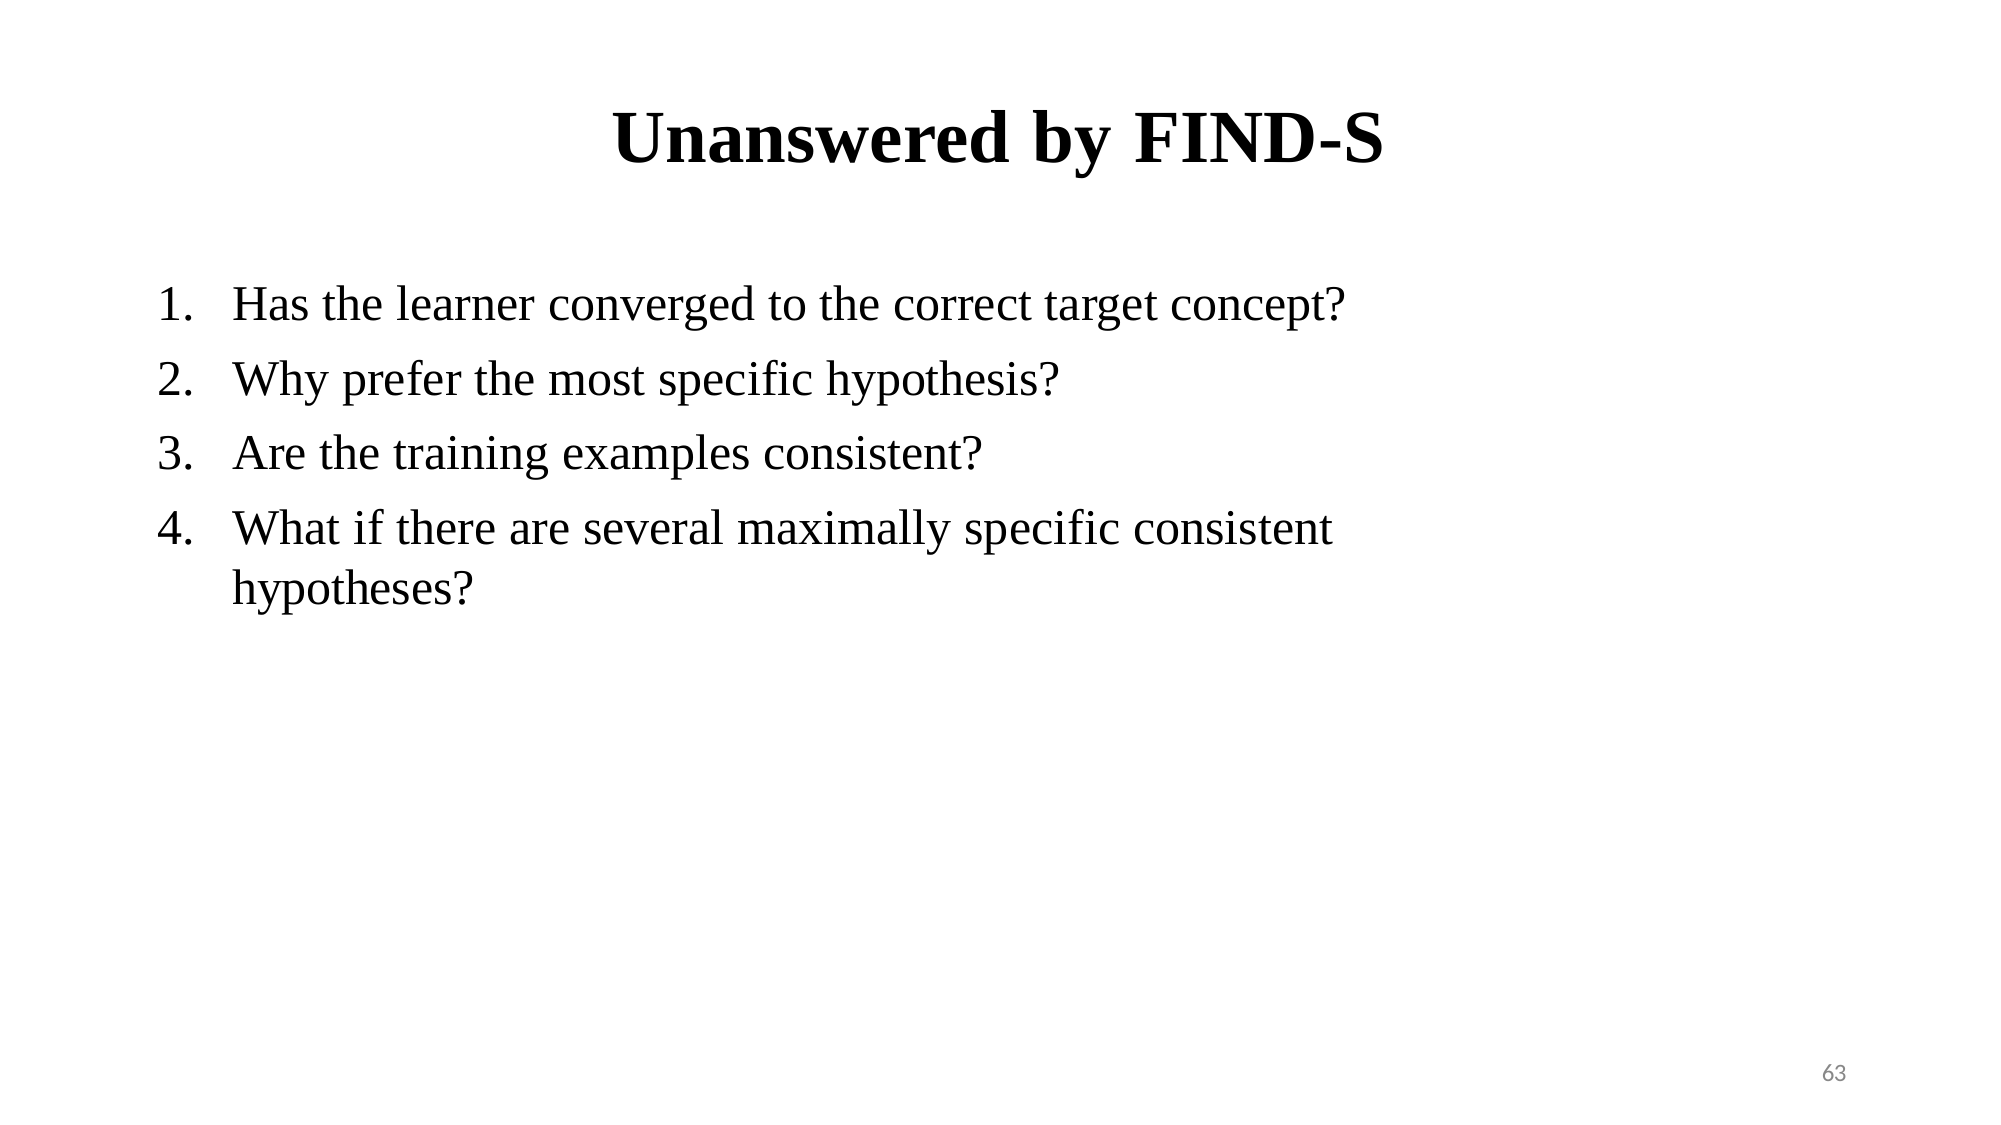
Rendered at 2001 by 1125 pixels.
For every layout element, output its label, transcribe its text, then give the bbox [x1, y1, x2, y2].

slide_number 63 [1815, 1060, 1856, 1125]
title Unanswered by FIND-S [609, 85, 1389, 253]
text_box Has the learner converged to the correct target concept? Why prefer the most specific hypothesis? Are the training examples consistent? What if there are several maximally specific consistent hypotheses? [155, 253, 1588, 615]
